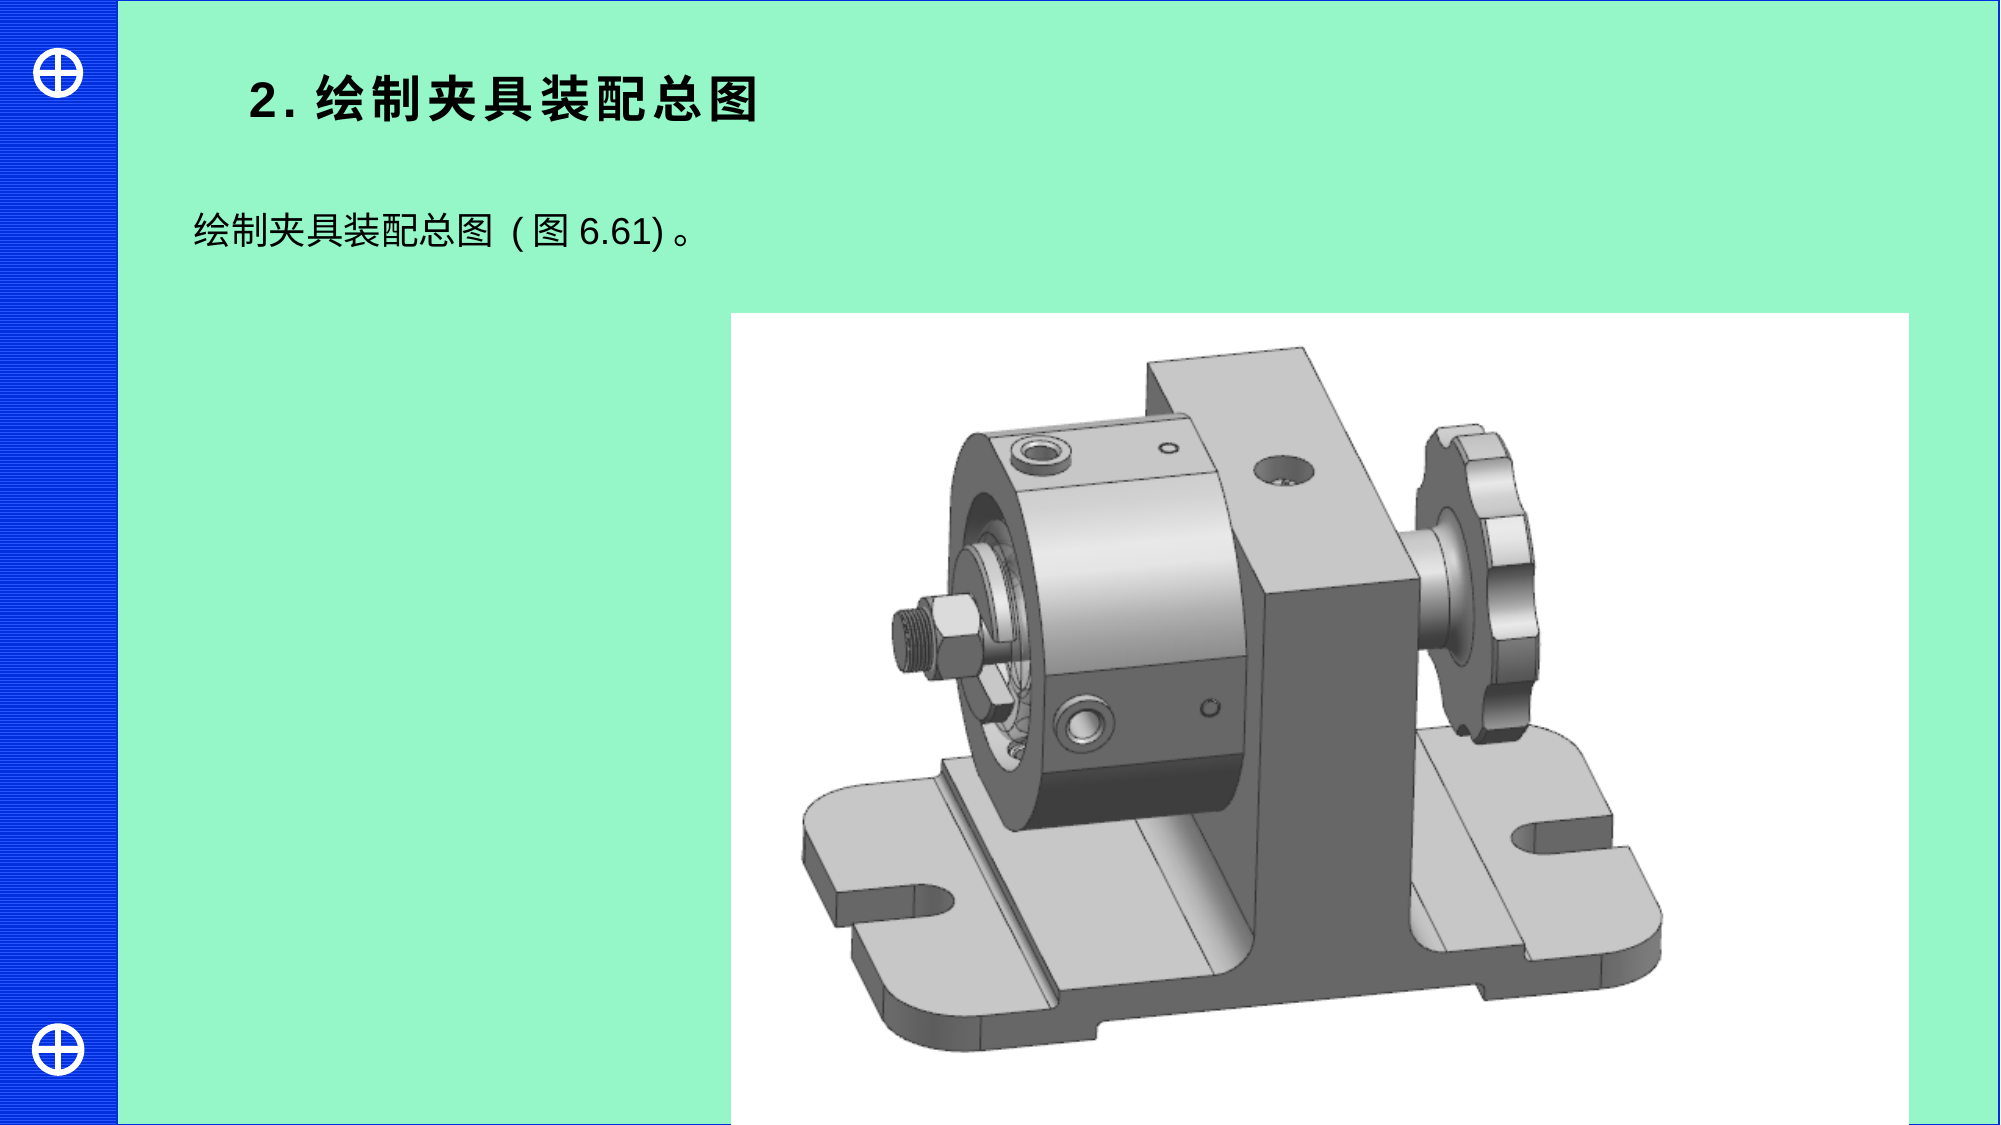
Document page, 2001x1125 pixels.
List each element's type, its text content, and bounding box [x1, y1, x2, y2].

text_box 绘制夹具装配总图 (图6.61)。 [178, 199, 1179, 260]
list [731, 313, 1909, 1125]
text_box 2.绘制夹具装配总图 [126, 18, 1414, 140]
